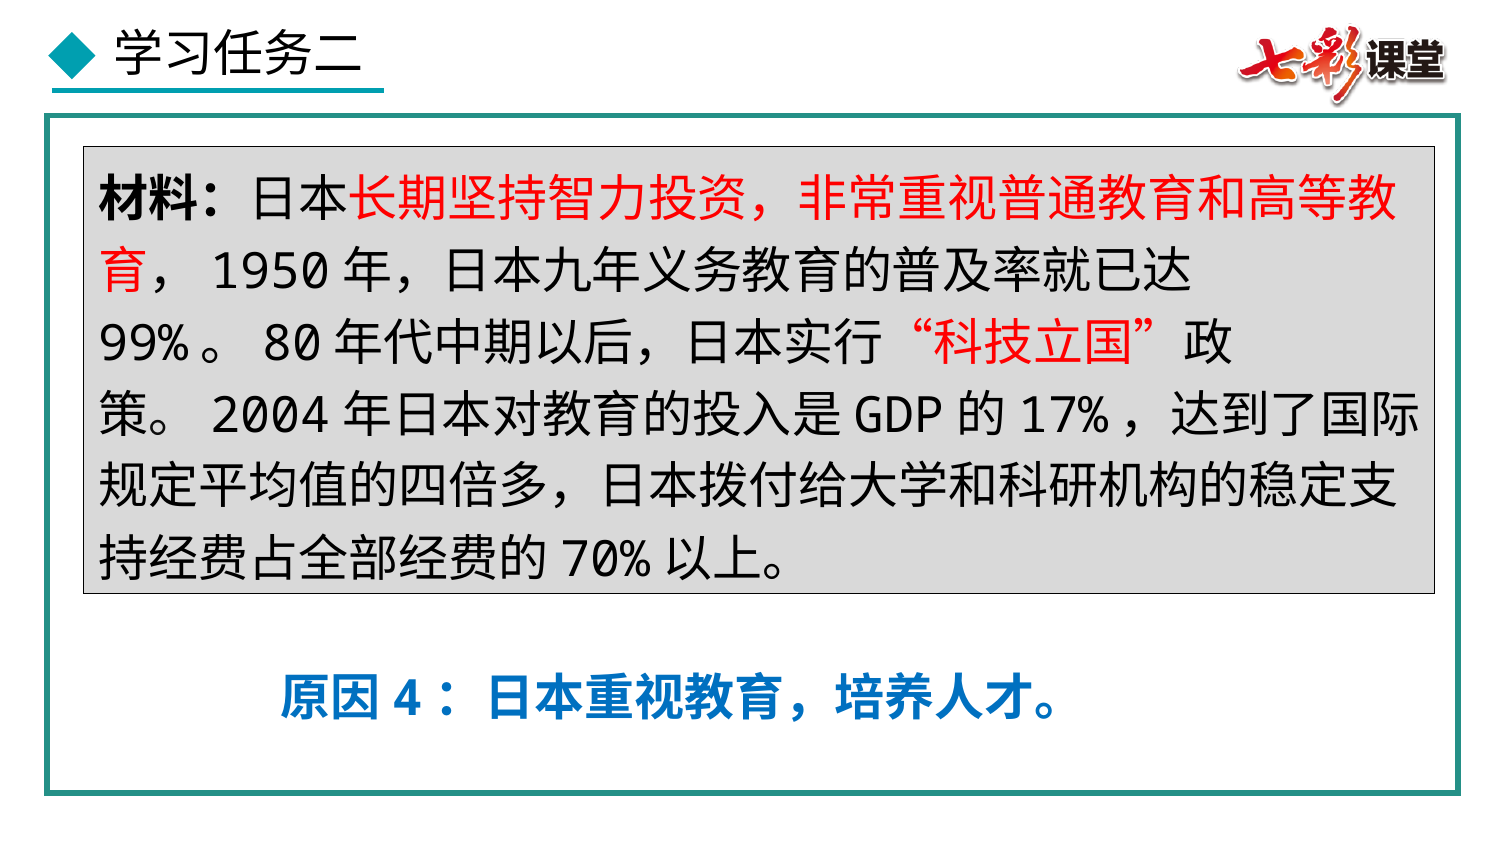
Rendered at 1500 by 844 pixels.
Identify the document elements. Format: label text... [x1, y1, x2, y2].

text_box 原因4：日本重视教育，培养人才。 [265, 658, 1223, 733]
picture [1234, 20, 1451, 108]
text_box 材料：日本长期坚持智力投资，非常重视普通教育和高等教育，1950年，日本九年义务教育的普及率就已达99%。80年代中期以后，日本实行“科技立国”政策。2004年日本对教育的投入是GDP的17%，达到了国际规定平均值的四倍多，日本拨付给大学和科研机构的稳定支持经费占全部经费的70%以上。 [83, 146, 1435, 594]
